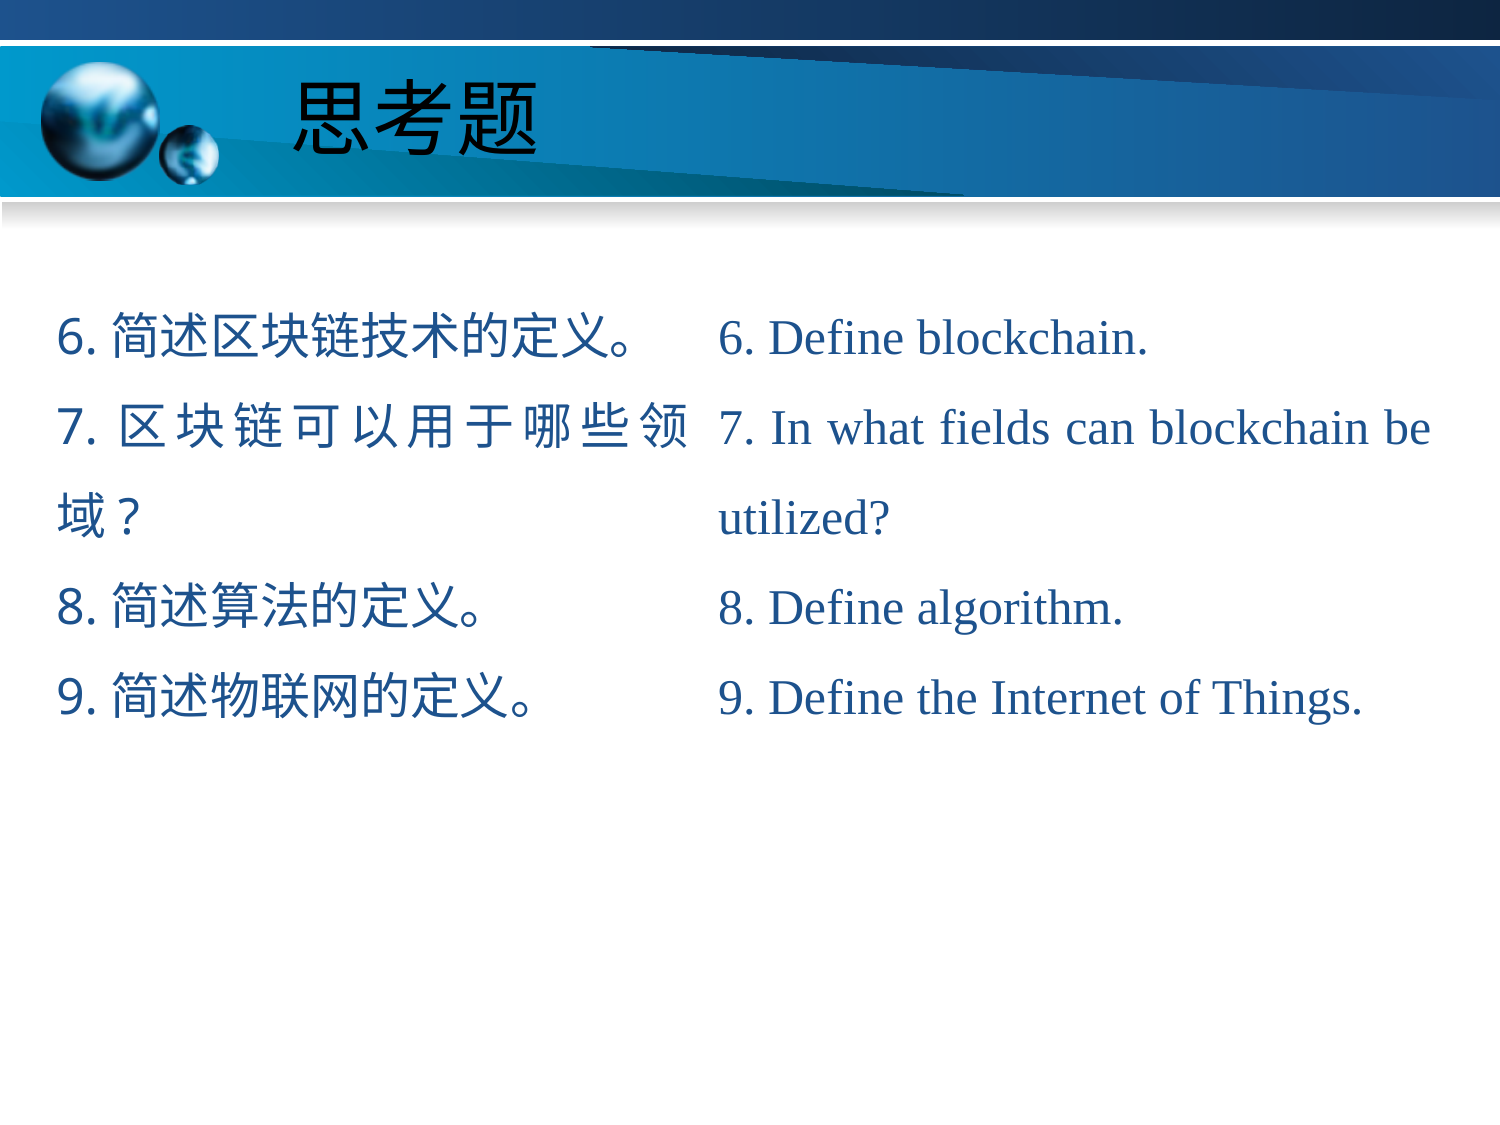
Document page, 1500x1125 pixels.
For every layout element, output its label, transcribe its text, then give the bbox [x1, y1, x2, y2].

list 6.简述区块链技术的定义。 7.区块链可以用于哪些领域? 8.简述算法的定义。 9.简述物联网的定义。 [41, 266, 703, 1080]
picture [42, 63, 159, 180]
title 思考题 [274, 44, 1363, 188]
text_box 6. Define blockchain. 7. In what fields can blockchain be utilized? 8. Define algorithm. 9. Define the Internet of Things. [703, 266, 1447, 1079]
picture [160, 126, 218, 184]
